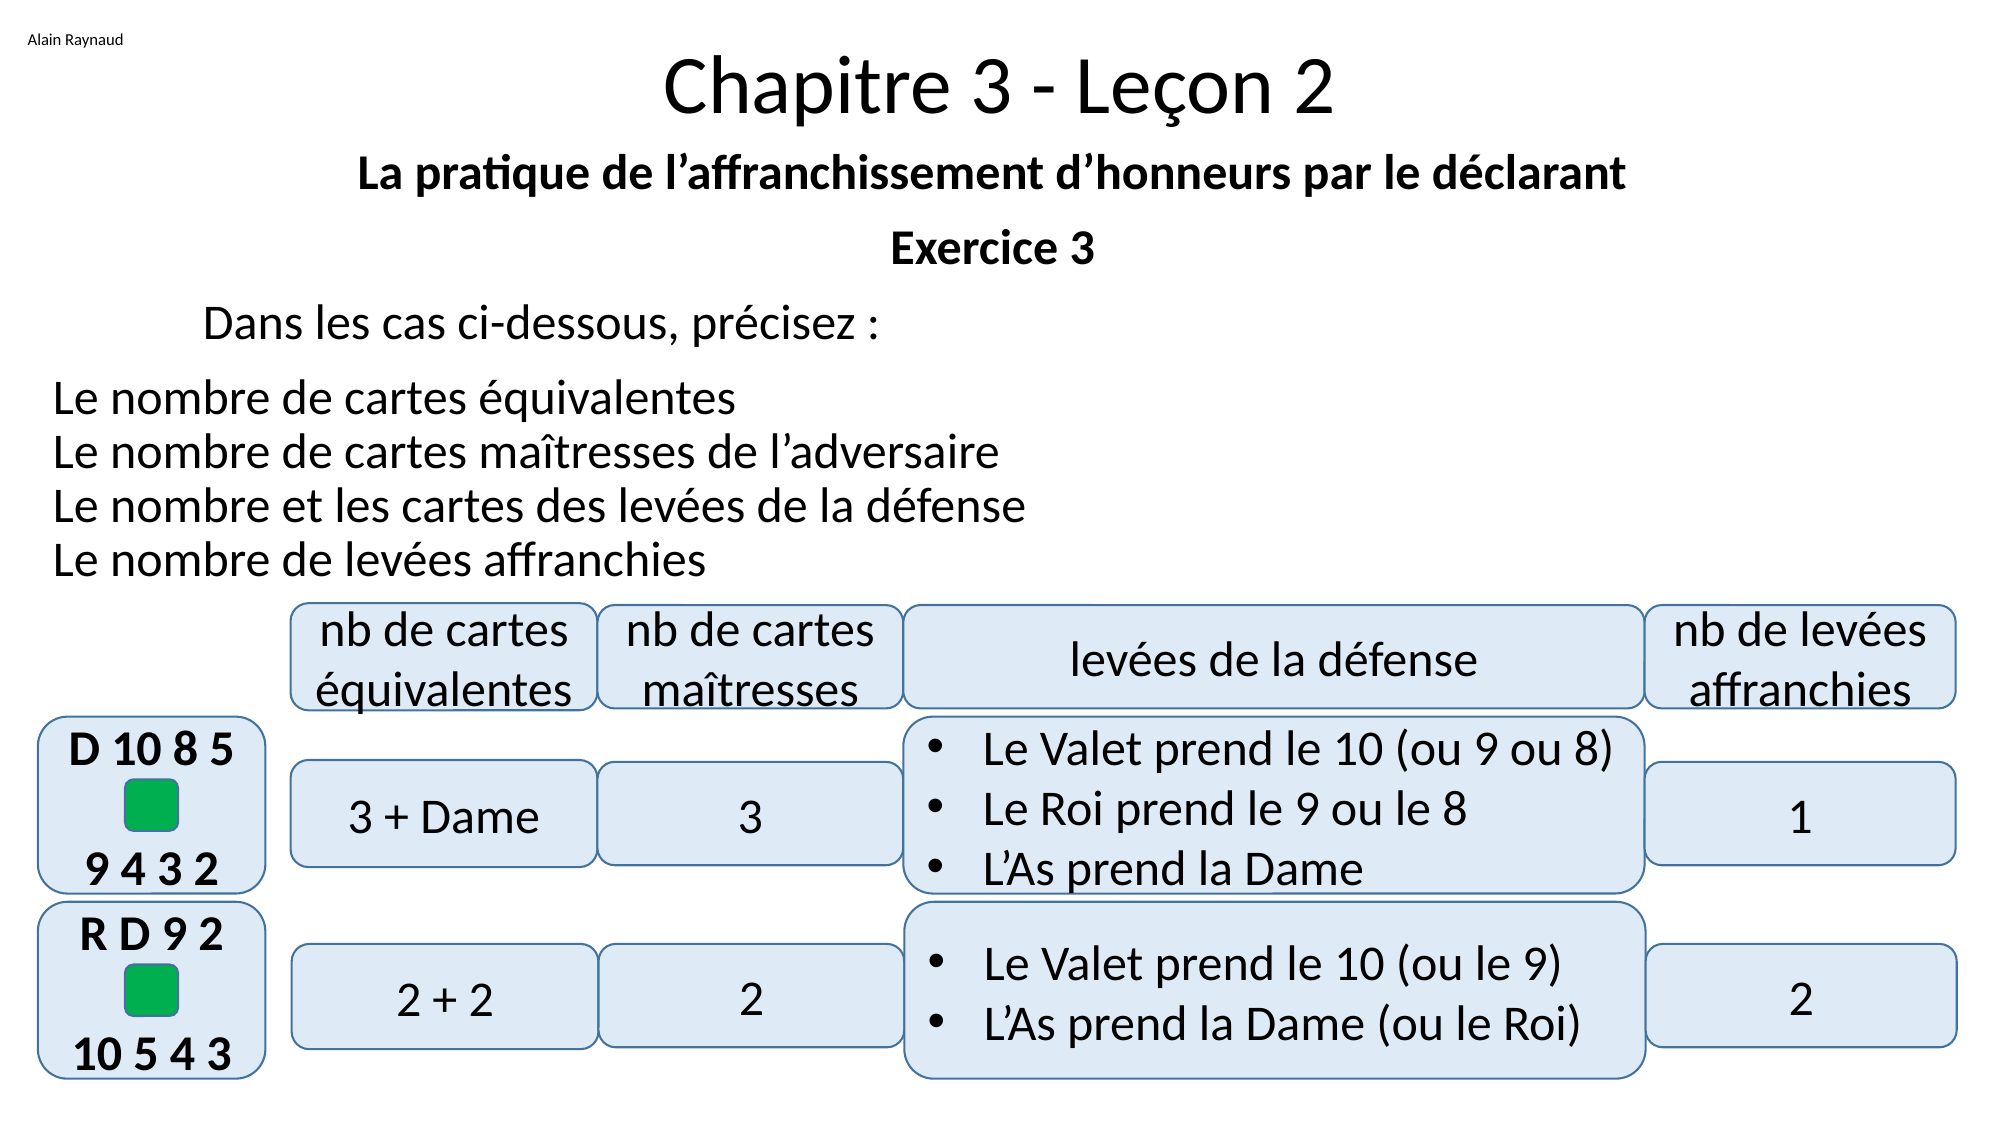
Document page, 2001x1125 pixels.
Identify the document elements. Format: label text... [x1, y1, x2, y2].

title Chapitre 3 - Leçon 2 [249, 38, 1750, 139]
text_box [37, 901, 266, 1079]
text_box Le Valet prend le 10 (ou le 9) L’As prend la Dame (ou le Roi) [903, 900, 1647, 1080]
text_box levées de la défense [902, 603, 1644, 710]
text_box nb de cartes maîtresses [596, 603, 903, 710]
text_box 1 [1643, 760, 1957, 867]
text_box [37, 716, 266, 894]
text_box 2 [1644, 942, 1958, 1049]
text_box 2 + 2 [290, 942, 599, 1051]
text_box 3 + Dame [289, 758, 597, 869]
text_box 3 [596, 760, 902, 867]
text_box nb de cartes équivalentes [289, 602, 598, 712]
text_box 2 [597, 942, 903, 1049]
text_box nb de levées affranchies [1643, 603, 1957, 710]
text_box Alain Raynaud [12, 21, 147, 57]
text_box Le Valet prend le 10 (ou 9 ou 8) Le Roi prend le 9 ou le 8 L’As prend la Dame [902, 715, 1646, 895]
subtitle La pratique de l’affranchissement d’honneurs par le déclarant Exercice 3 Dans les cas ci-dessous, précisez : Le nombre de cartes équivalentes Le nombre de cartes maîtresses de l’adversaire Le nombre et les cartes des levées de la défense Le nombre de levées affranchies [37, 139, 1948, 1088]
